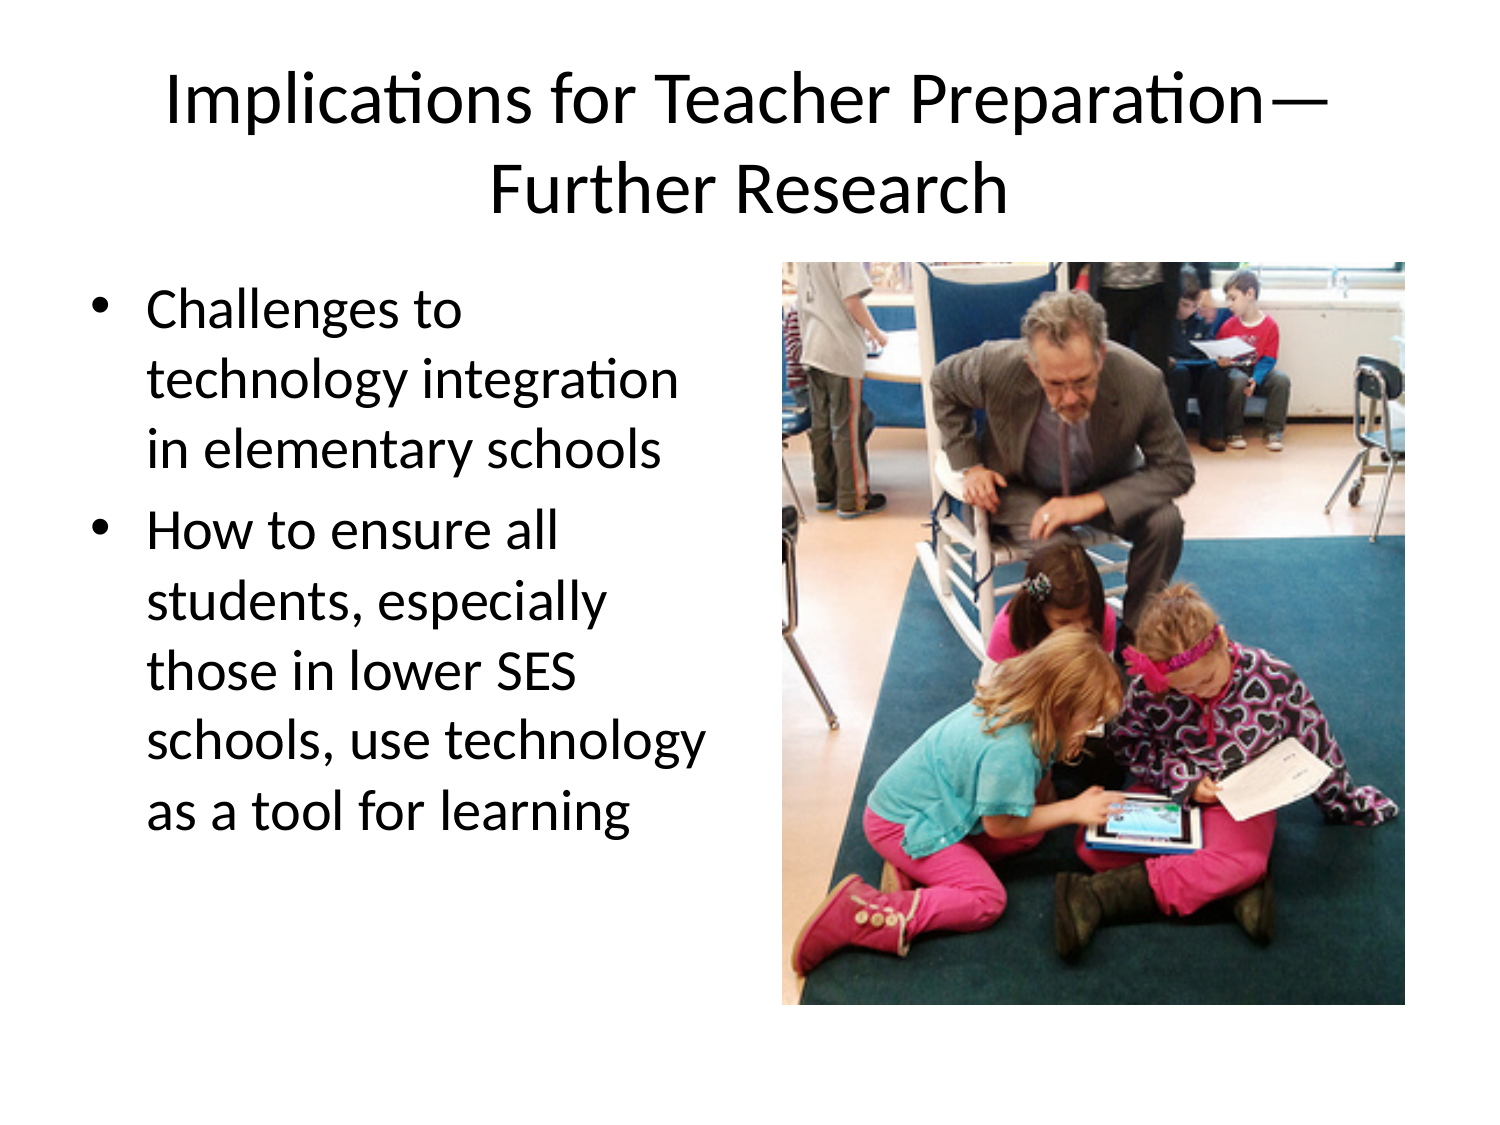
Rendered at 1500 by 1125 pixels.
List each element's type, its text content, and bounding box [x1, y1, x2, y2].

title Implications for Teacher Preparation—Further Research [75, 45, 1425, 233]
list Challenges to technology integration in elementary schools How to ensure all students, especially those in lower SES schools, use technology as a tool for learning [75, 262, 738, 1005]
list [762, 262, 1426, 1006]
